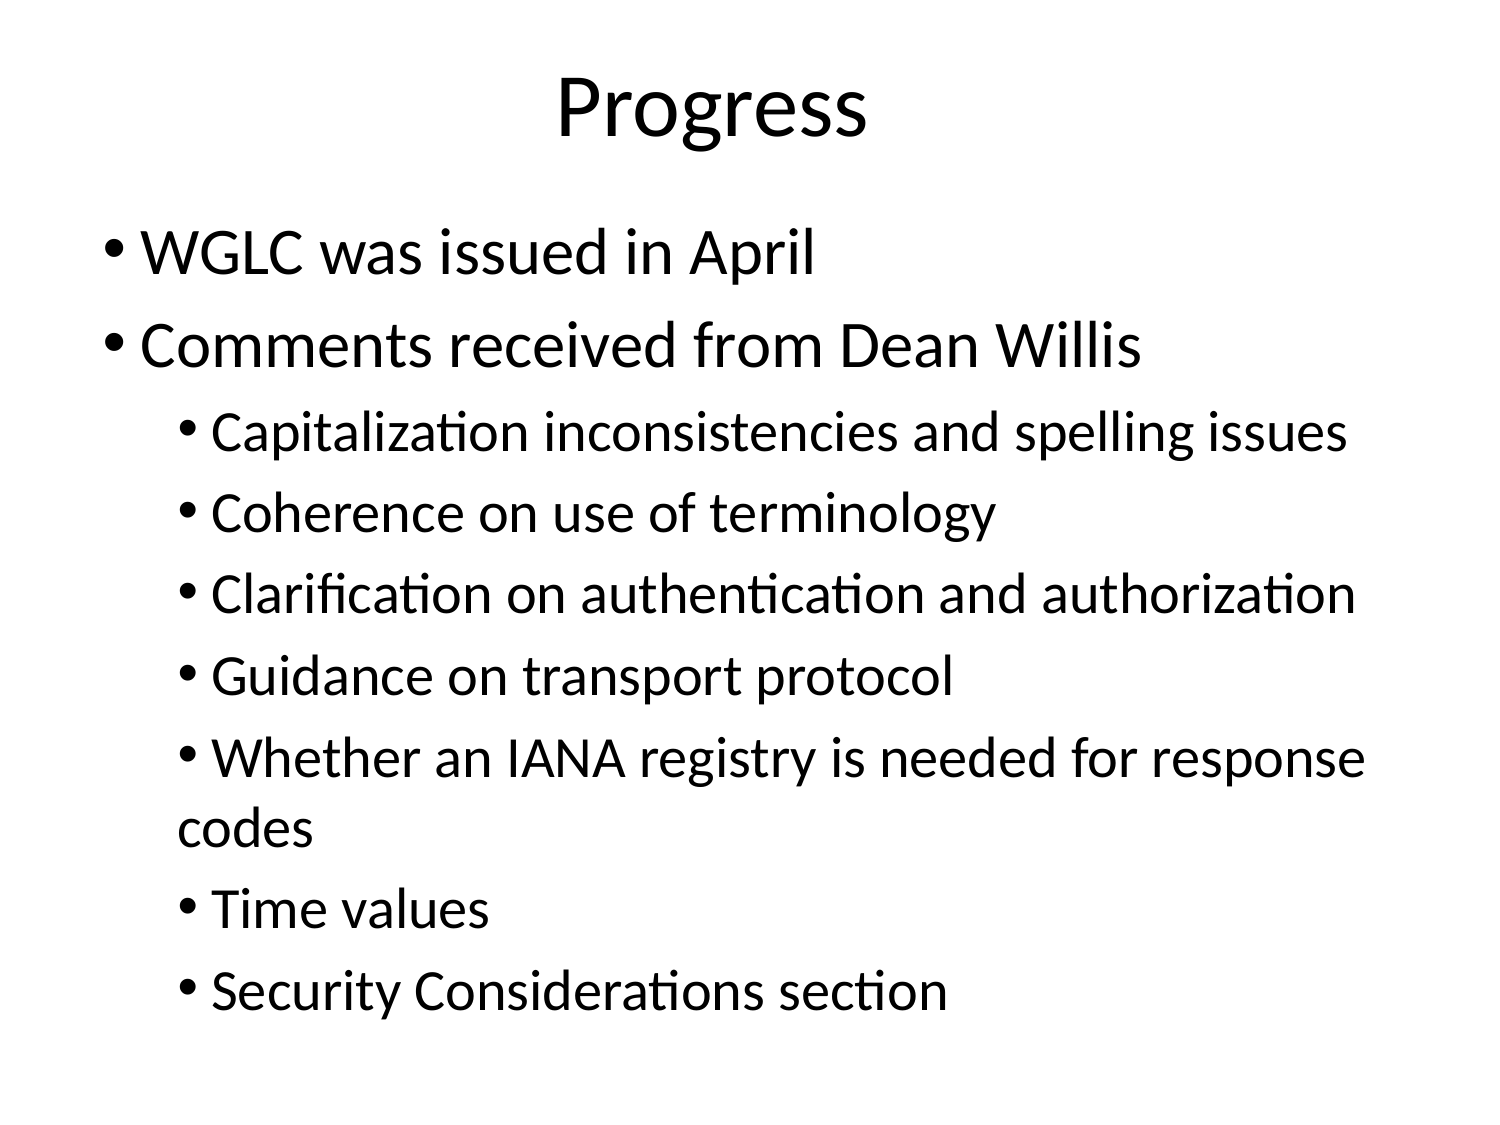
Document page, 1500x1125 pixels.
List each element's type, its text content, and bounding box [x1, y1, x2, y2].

title Progress [75, 37, 1350, 163]
subtitle WGLC was issued in April Comments received from Dean Willis Capitalization inconsistencies and spelling issues Coherence on use of terminology Clarification on authentication and authorization Guidance on transport protocol Whether an IANA registry is needed for response codes Time values Security Considerations section [87, 200, 1500, 1063]
